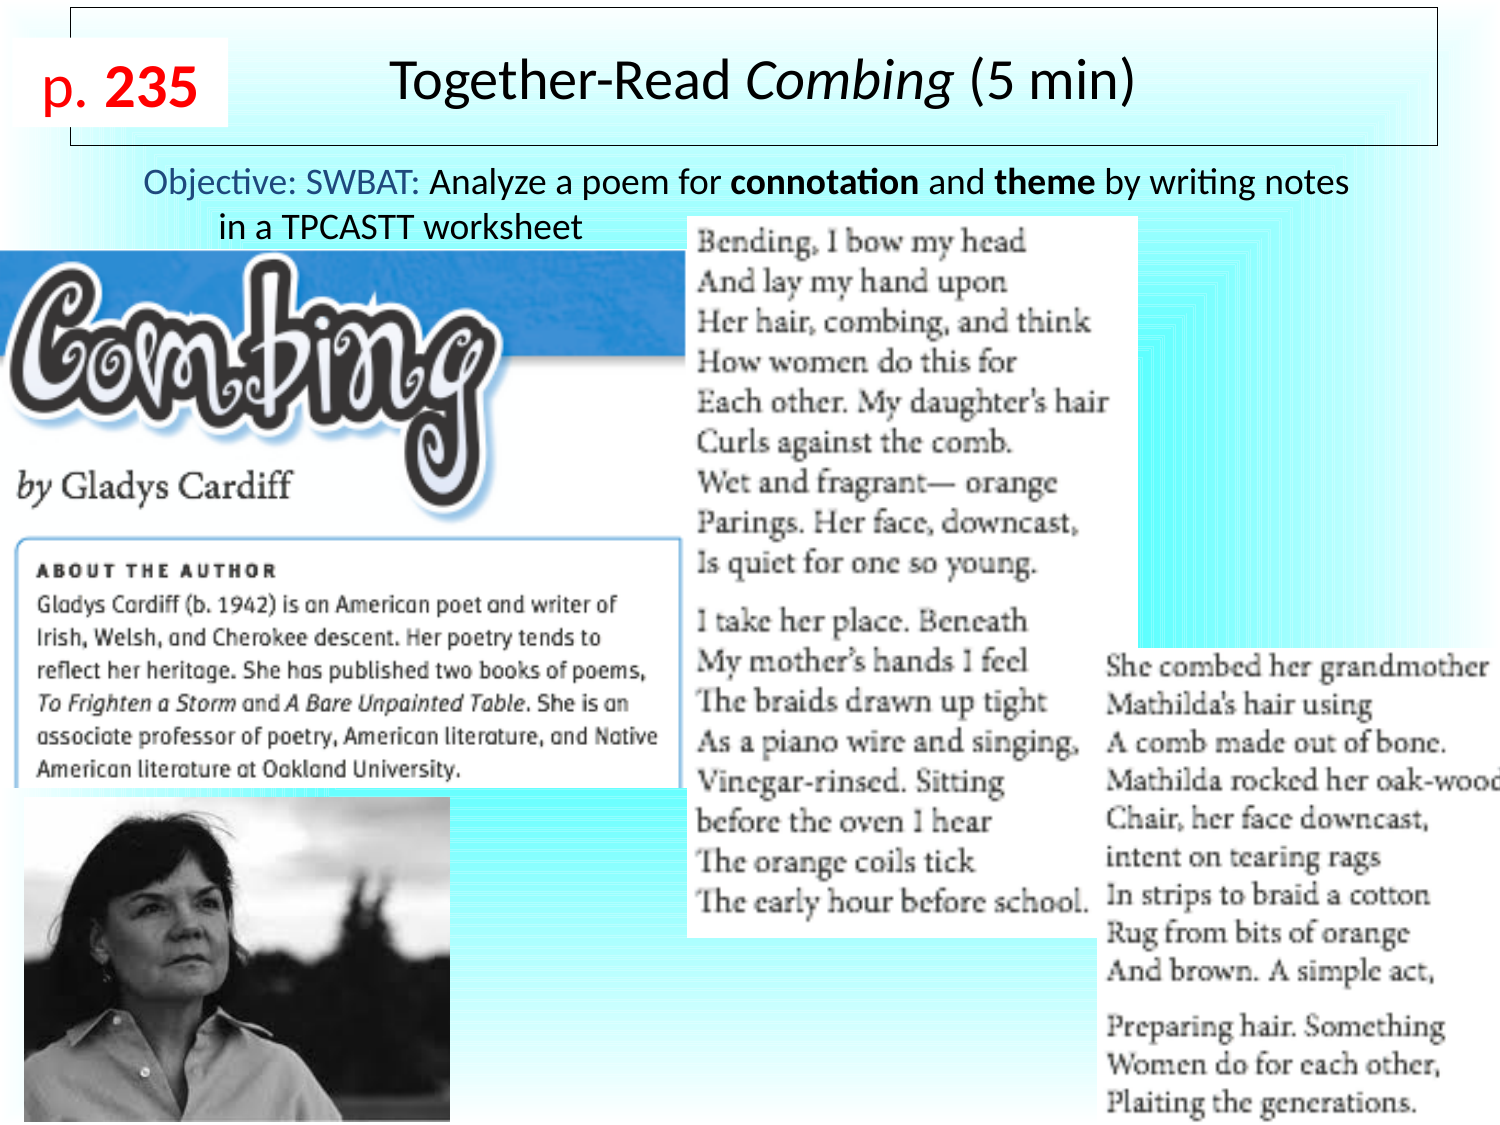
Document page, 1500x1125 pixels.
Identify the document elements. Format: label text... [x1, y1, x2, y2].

text_box p. 235 [12, 37, 229, 128]
title Together-Read Combing (5 min) [70, 7, 1438, 146]
picture [24, 797, 451, 1123]
text_box Objective: SWBAT: Analyze a poem for connotation and theme by writing notes in a TPCASTT worksheet [24, 149, 1367, 255]
picture [0, 215, 1500, 1125]
